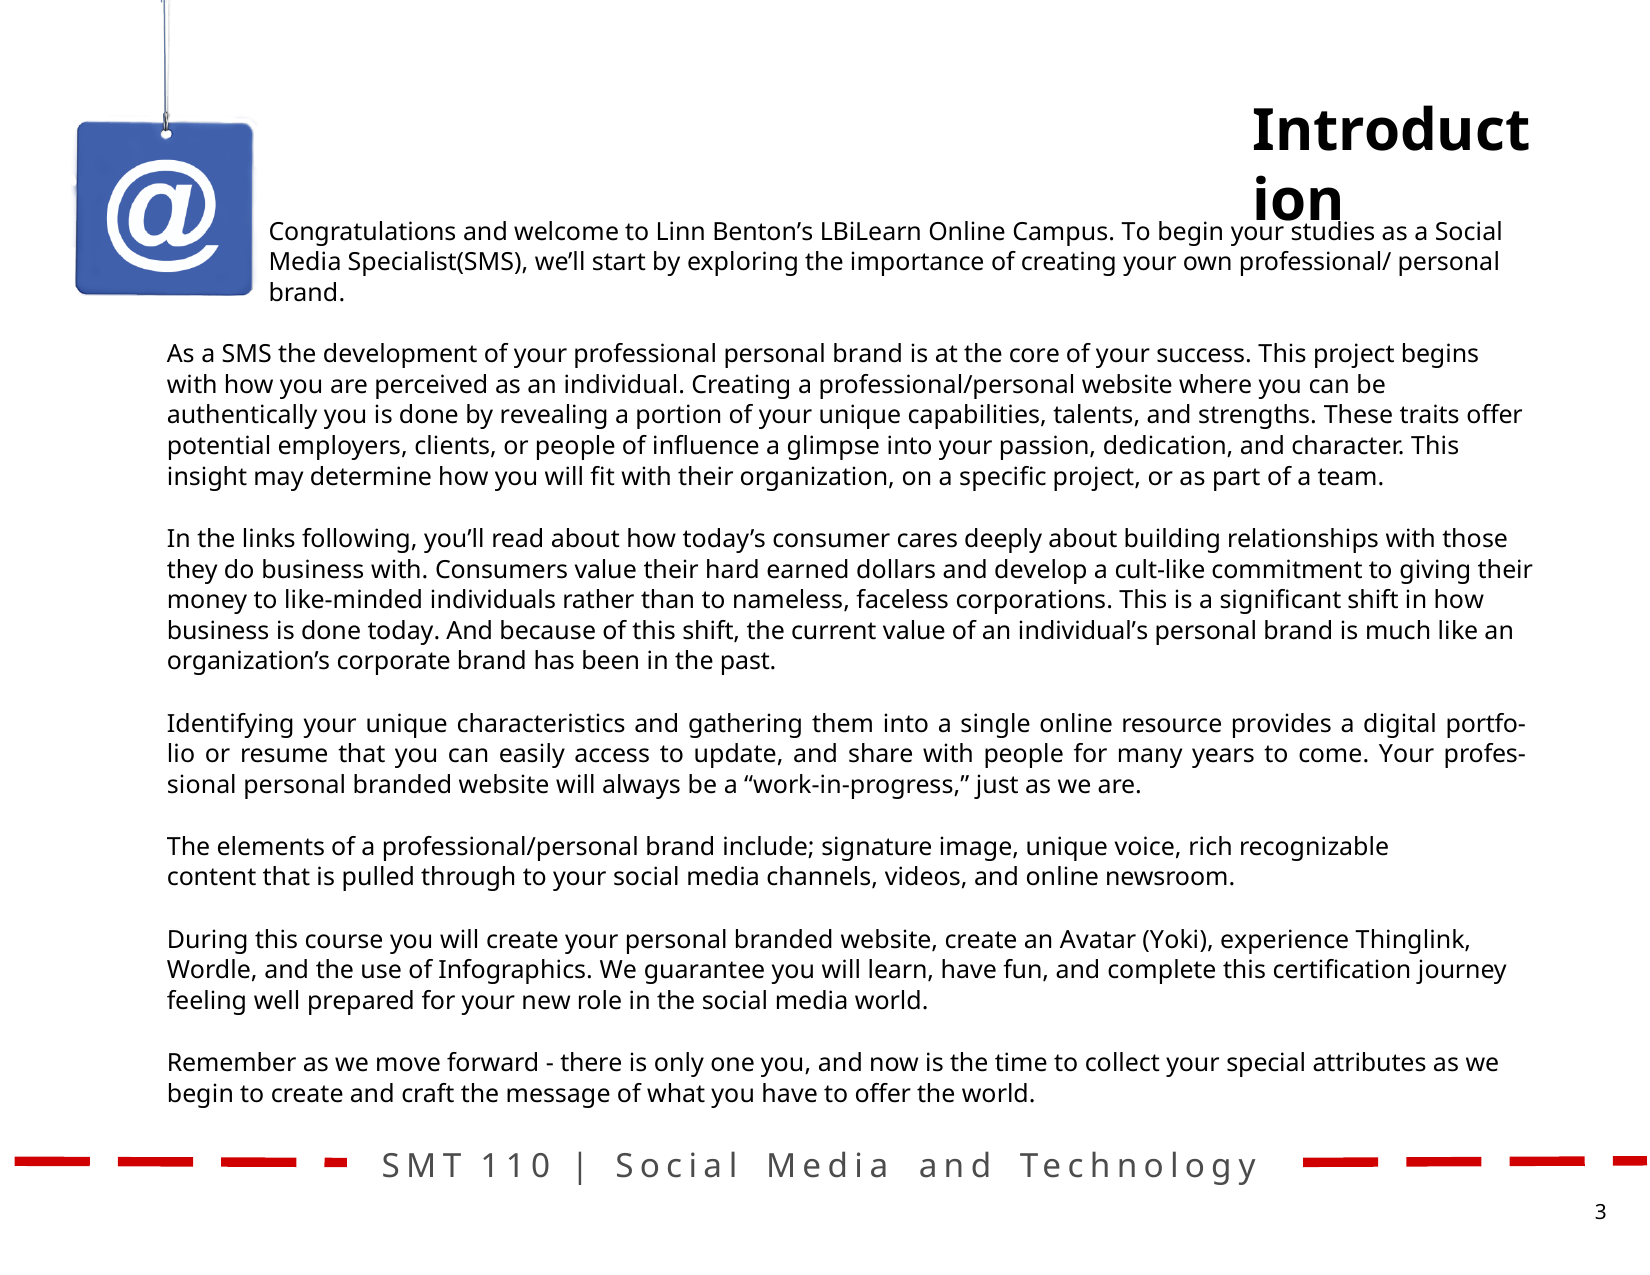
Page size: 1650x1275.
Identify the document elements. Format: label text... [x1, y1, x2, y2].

picture [71, 0, 258, 296]
text_box As a SMS the development of your professional personal brand is at the core of your success. This project begins with how you are perceived as an individual. Creating a professional/personal website where you can be authentically you is done by revealing a portion of your unique capabilities, talents, and strengths. These traits offer potential employers, clients, or people of influence a glimpse into your passion, dedication, and character. This insight may determine how you will fit with their organization, on a specific project, or as part of a team. In the links following, you’ll read about how today’s consumer cares deeply about building relationships with those they do business with. Consumers value their hard earned dollars and develop a cult-like commitment to giving their money to like-minded individuals rather than to nameless, faceless corporations. This is a significant shift in how business is done today. And because of this shift, the current value of an individual’s personal brand is much like an organization’s corporate brand has been in the past. Identifying your unique characteristics and gathering them into a single online resource provides a digital portfo- lio or resume that you can easily access to update, and share with people for many years to come. Your profes- sional personal branded website will always be a “work-in-progress,” just as we are. The elements of a professional/personal brand include; signature image, unique voice, rich recognizable content that is pulled through to your social media channels, videos, and online newsroom. During this course you will create your personal branded website, create an Avatar (Yoki), experience Thinglink, Wordle, and the use of Infographics. We guarantee you will learn, have fun, and complete this certification journey feeling well prepared for your new role in the social media world. Remember as we move forward - there is only one you, and now is the time to collect your special attributes as we begin to create and craft the message of what you have to offer the world. [164, 337, 1535, 1108]
title Introduction [1250, 92, 1544, 306]
footer SMT 110 | Social Media and Technology [379, 1144, 1274, 1275]
slide_number 3 [1579, 1198, 1611, 1275]
text_box Congratulations and welcome to Linn Benton’s LBiLearn Online Campus. To begin your studies as a Social Media Specialist(SMS), we’ll start by exploring the importance of creating your own professional/ personal brand. [266, 214, 1514, 307]
text_box [34, 0, 266, 310]
